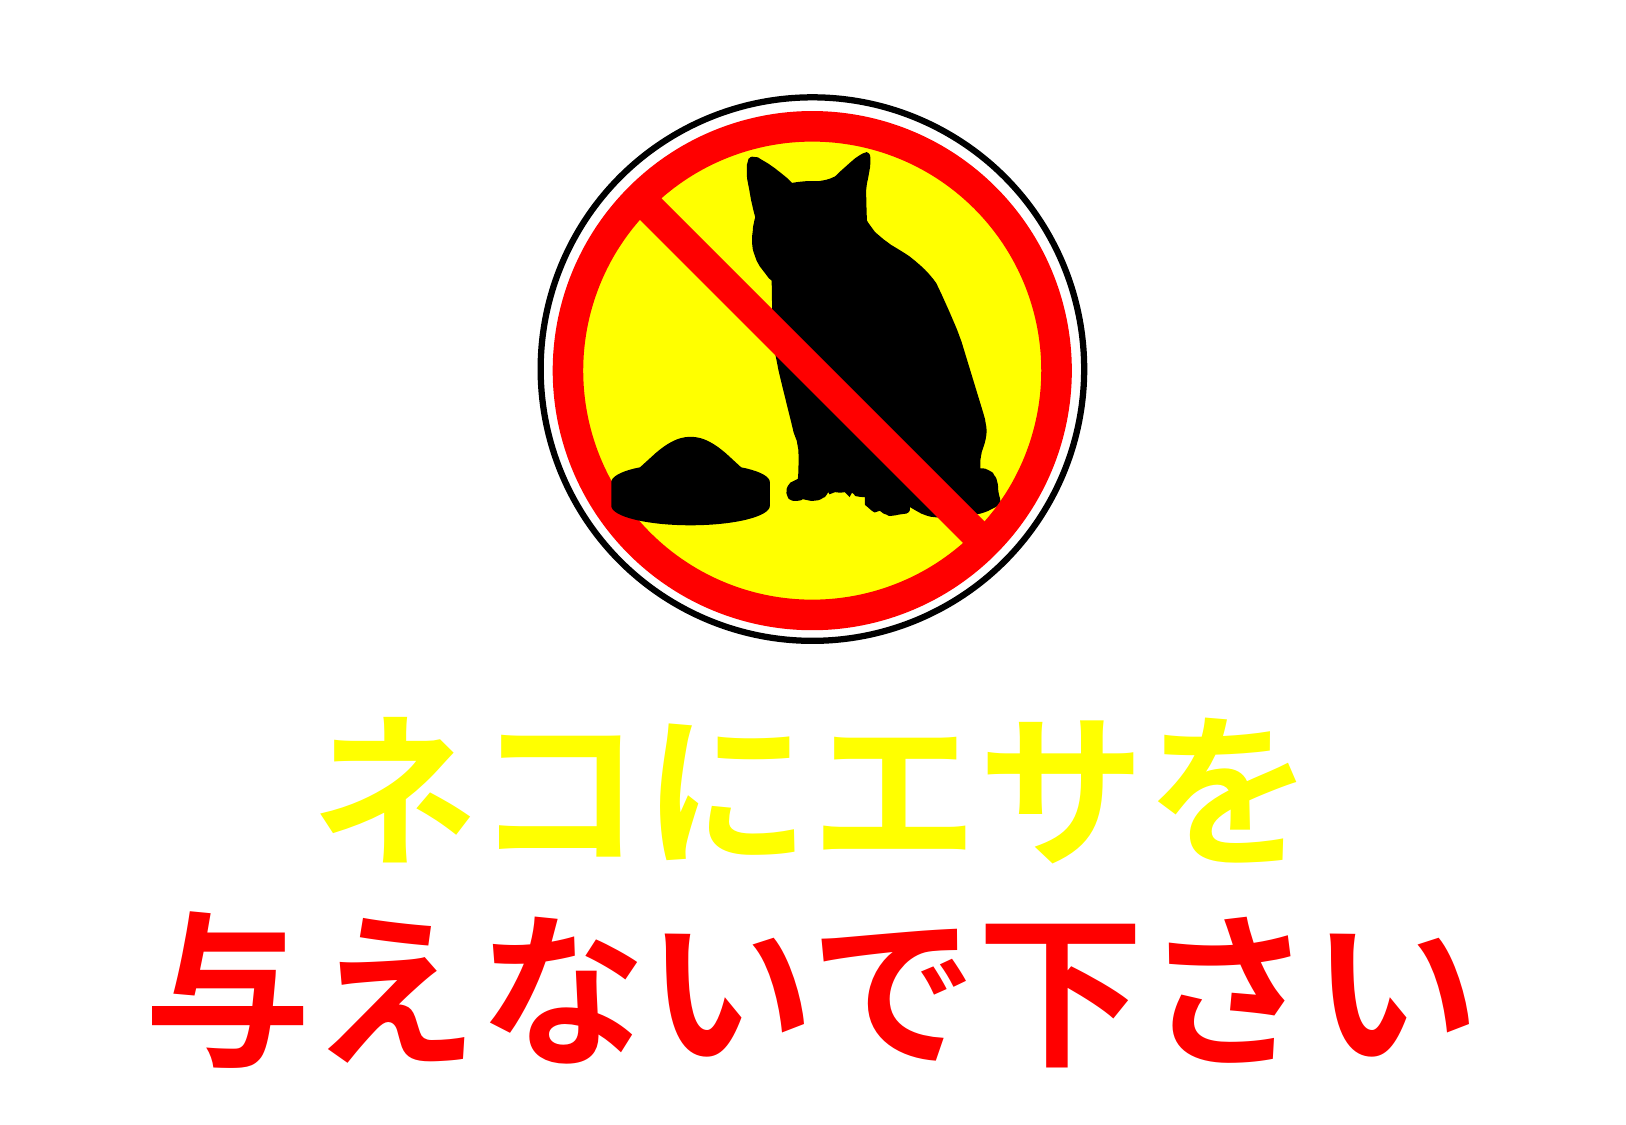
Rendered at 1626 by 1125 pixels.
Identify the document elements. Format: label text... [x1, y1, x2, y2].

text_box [540, 97, 1085, 642]
text_box ネコにエサを 与えないで下さい [0, 679, 1625, 1095]
